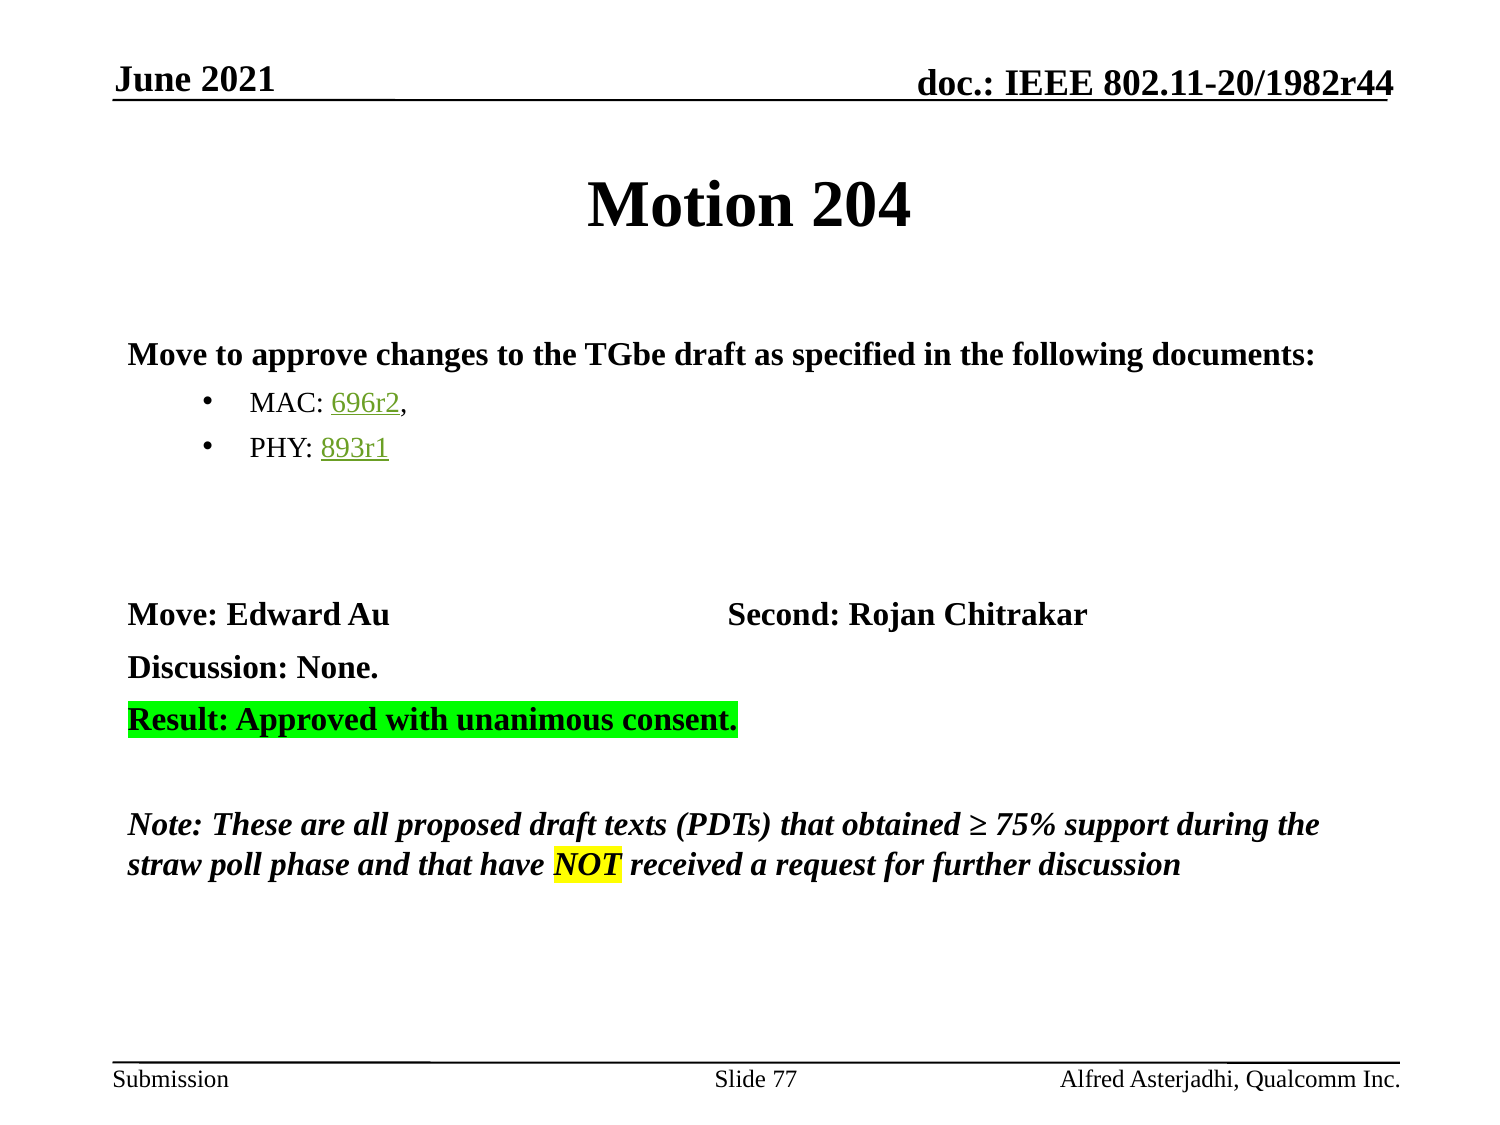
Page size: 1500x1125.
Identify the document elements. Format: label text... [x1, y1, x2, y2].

slide_number Slide 77 [712, 1061, 800, 1123]
title Motion 204 [112, 112, 1388, 288]
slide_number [114, 54, 423, 100]
list Move to approve changes to the TGbe draft as specified in the following documents: MAC: 696r2, PHY: 893r1 Move: Edward Au Second: Rojan Chitrakar Discussion: None. Result: Approved with unanimous consent. Note: These are all proposed draft texts (PDTs) that obtained ≥ 75% support during the straw poll phase and that have NOT received a request for further discussion [112, 324, 1388, 1000]
footer Alfred Asterjadhi, Qualcomm Inc. [878, 1061, 1402, 1093]
